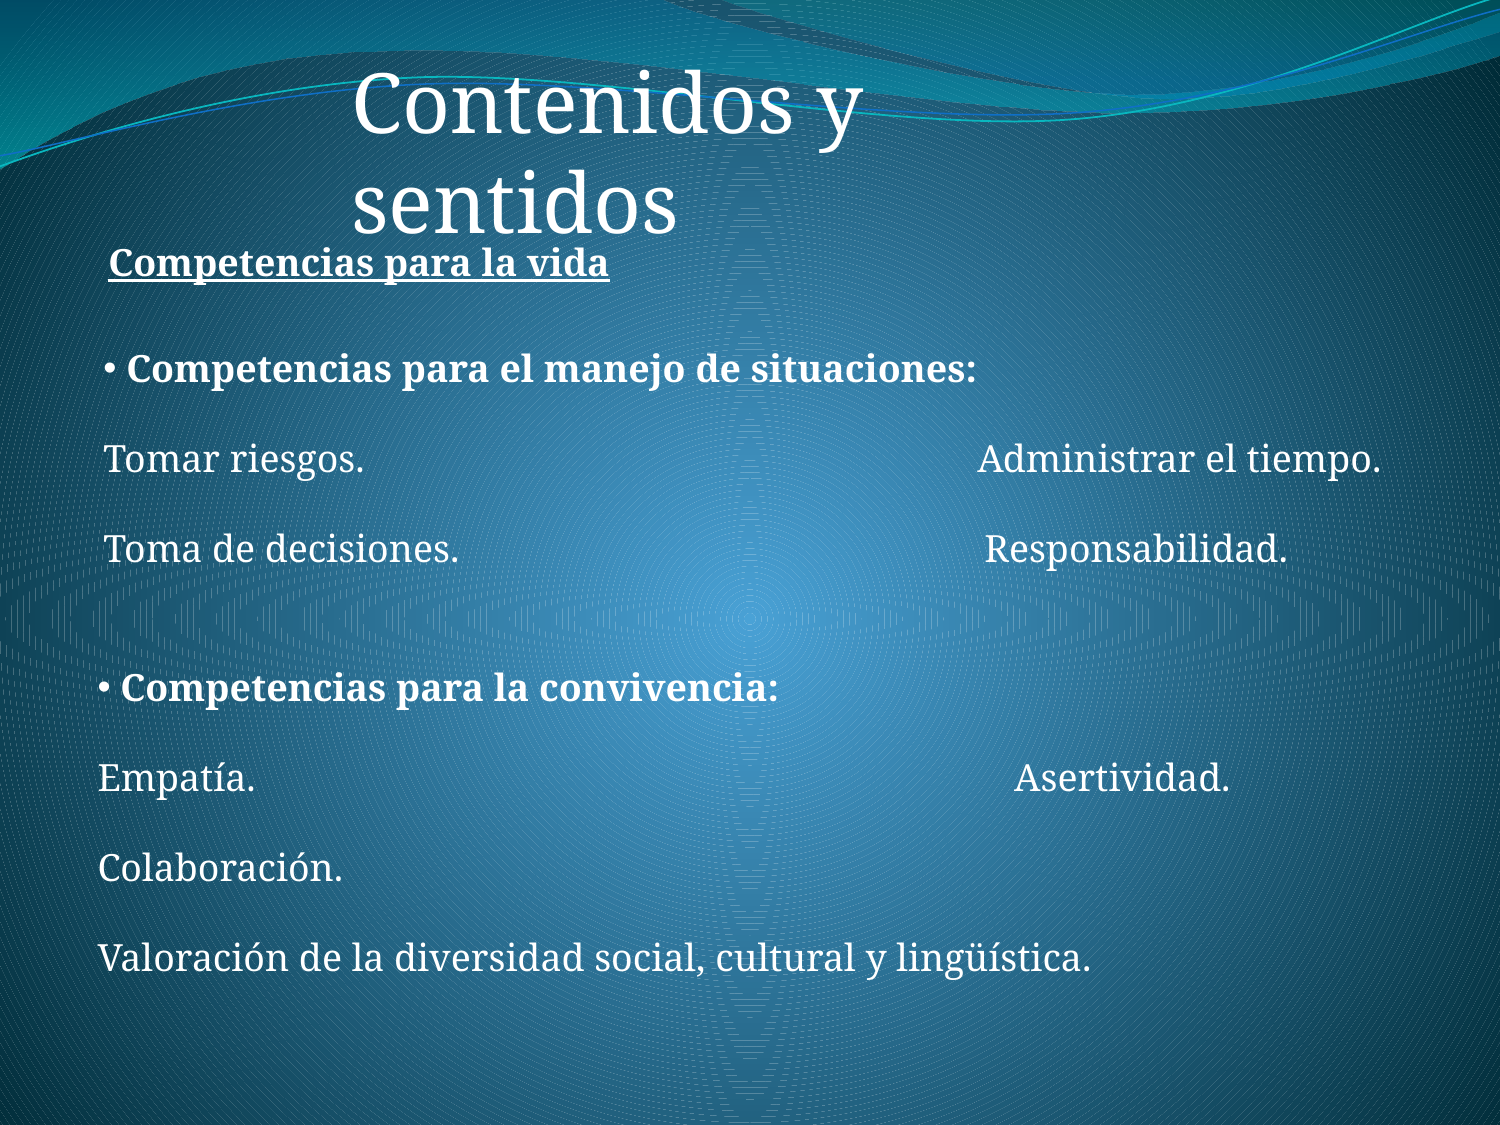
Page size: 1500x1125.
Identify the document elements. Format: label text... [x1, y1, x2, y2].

text_box Competencias para la convivencia: Empatía. Asertividad. Colaboración. Valoración de la diversidad social, cultural y lingüística. [82, 656, 1500, 1032]
text_box Contenidos y sentidos [336, 42, 1187, 258]
text_box Competencias para el manejo de situaciones: Tomar riesgos. Administrar el tiempo. Toma de decisiones. Responsabilidad. [88, 338, 1471, 578]
text_box Competencias para la vida [93, 231, 626, 292]
